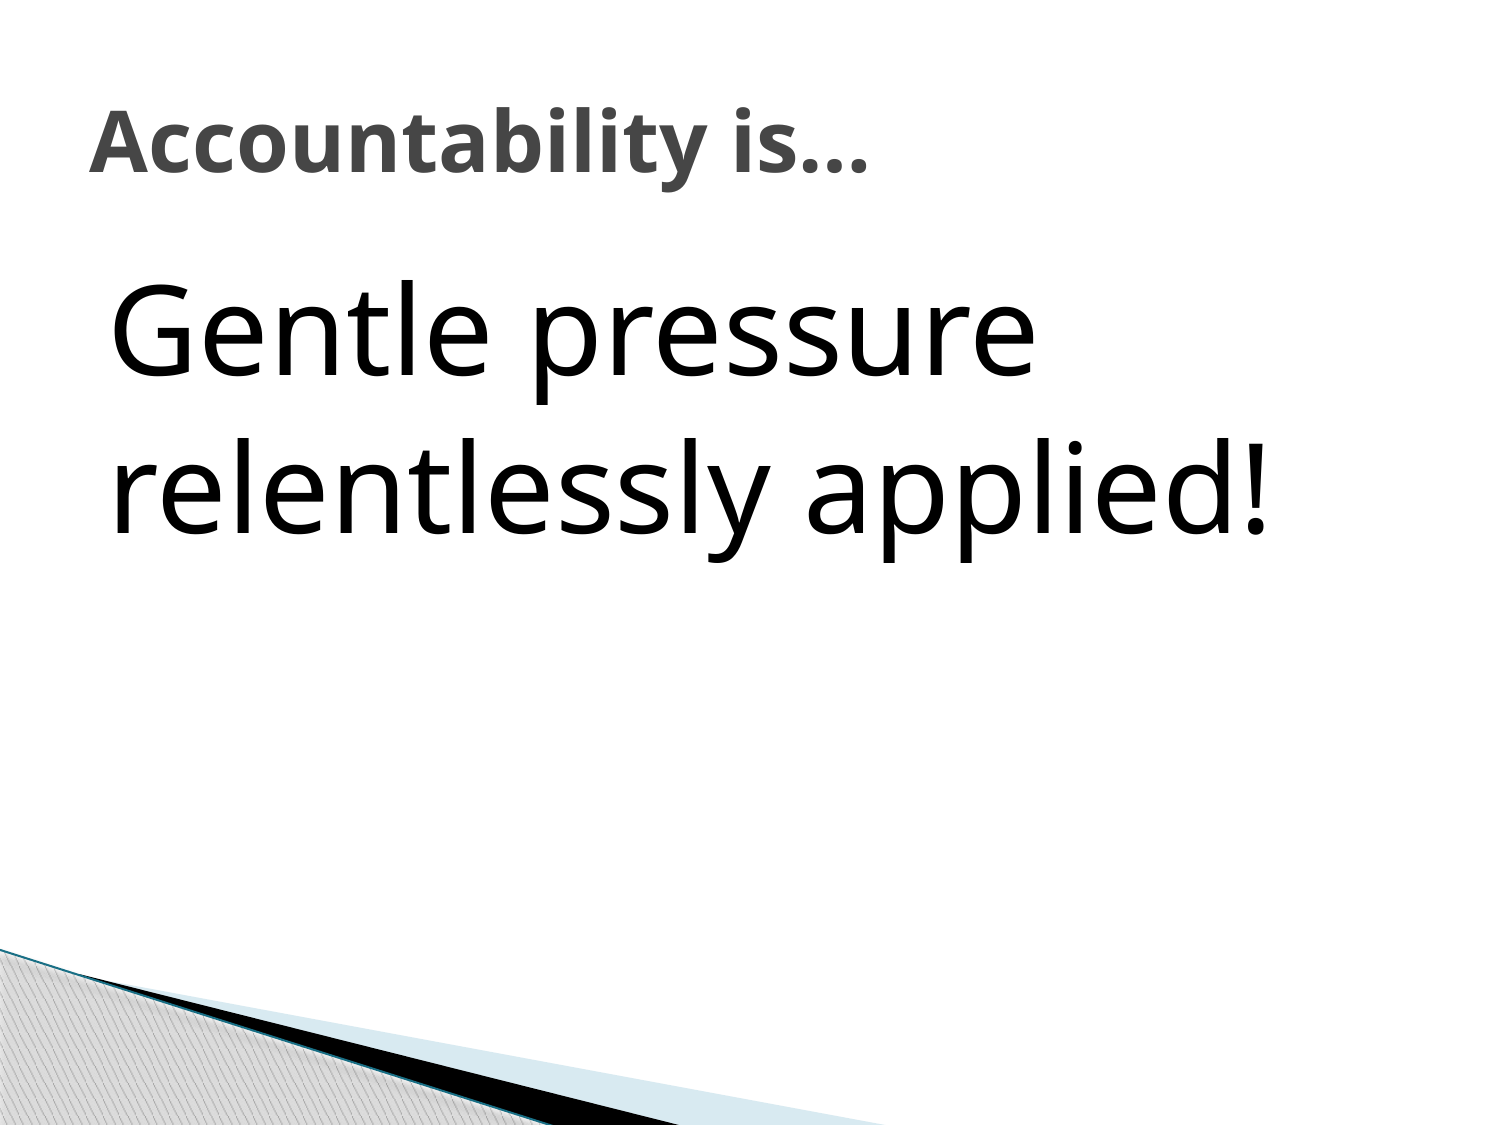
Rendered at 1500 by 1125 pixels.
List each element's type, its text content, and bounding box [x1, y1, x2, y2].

list Gentle pressure relentlessly applied! [75, 243, 1425, 986]
title Accountability is… [75, 45, 1425, 233]
